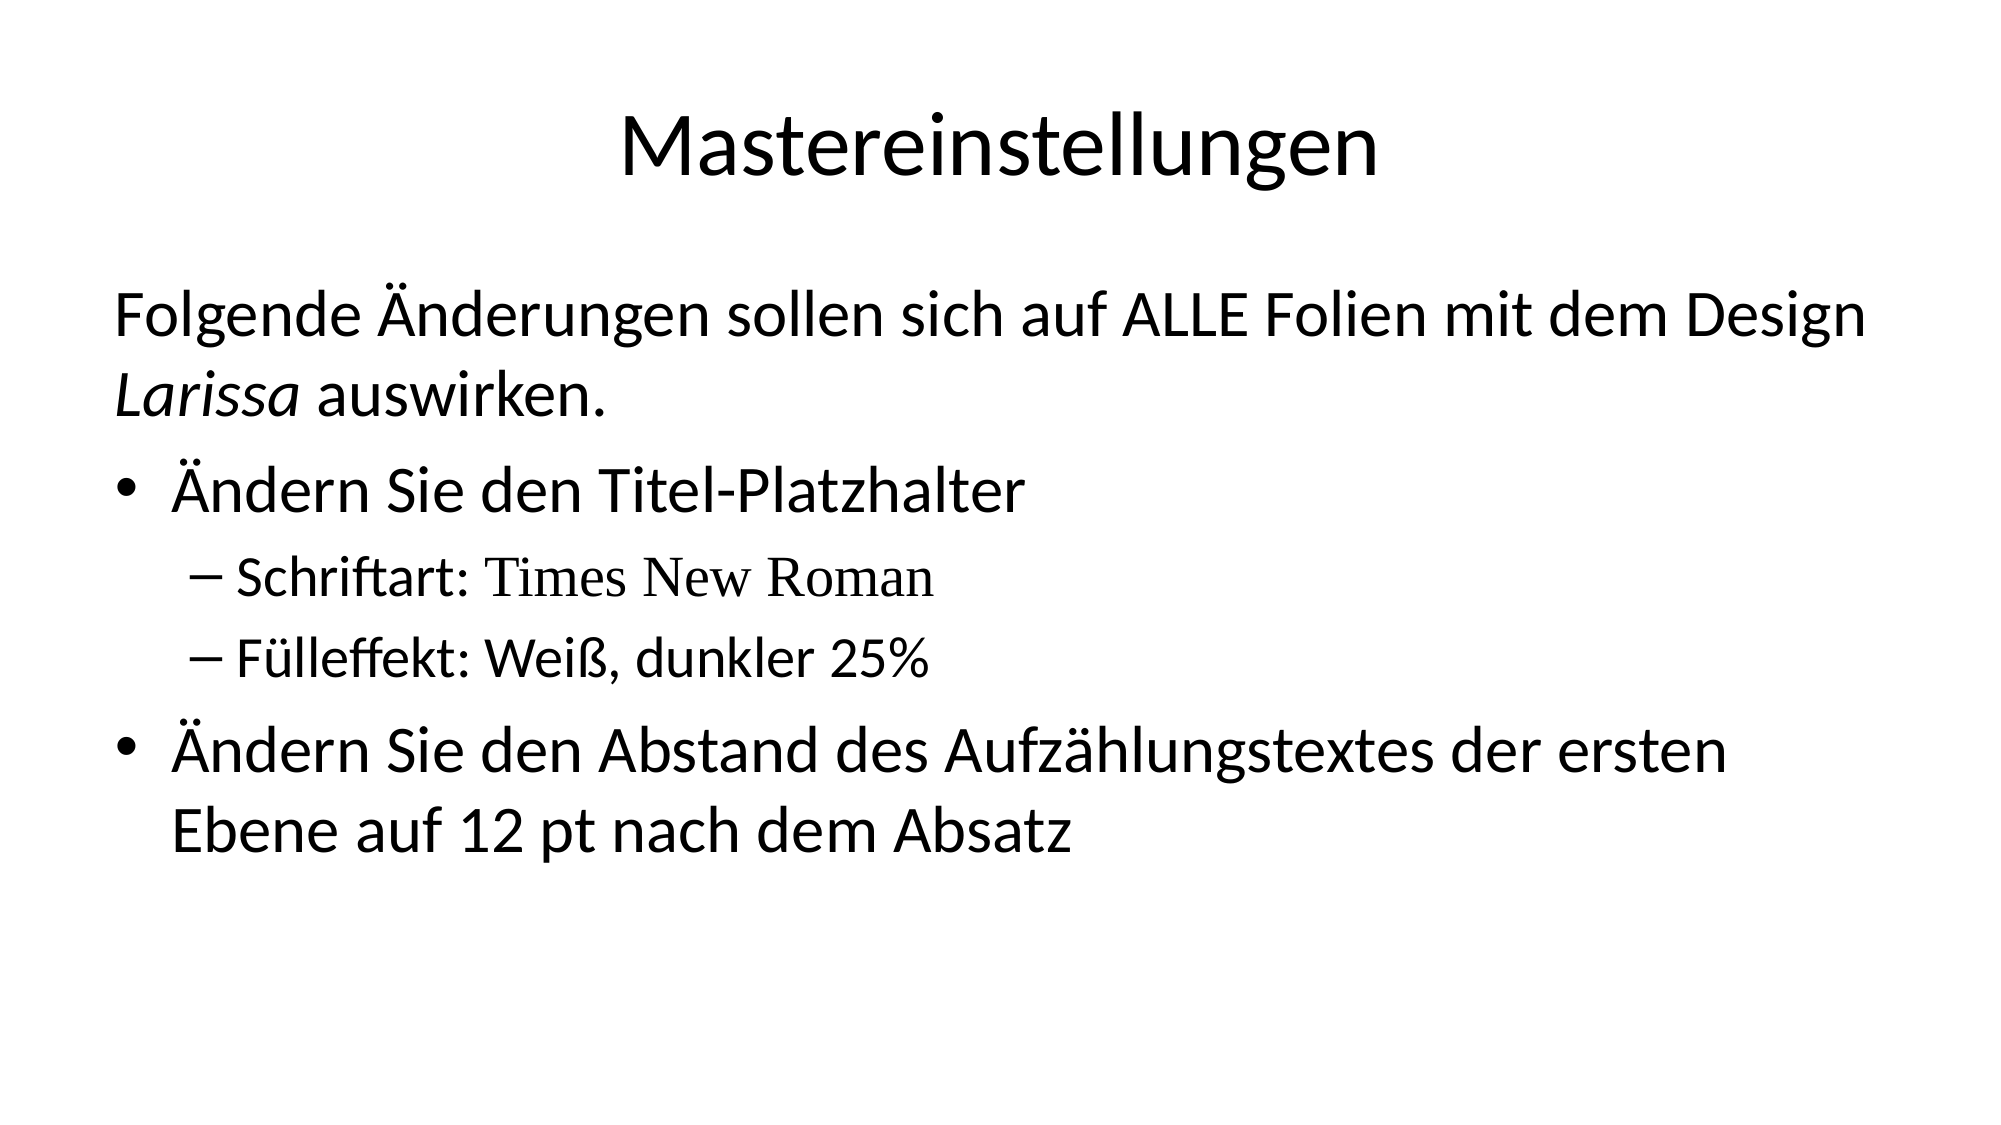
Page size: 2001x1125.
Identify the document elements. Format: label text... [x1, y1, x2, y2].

title Mastereinstellungen [99, 45, 1900, 233]
list Folgende Änderungen sollen sich auf ALLE Folien mit dem Design Larissa auswirken. Ändern Sie den Titel-Platzhalter Schriftart: Times New Roman Fülleffekt: Weiß, dunkler 25% Ändern Sie den Abstand des Aufzählungstextes der ersten Ebene auf 12 pt nach dem Absatz [99, 262, 1900, 1005]
